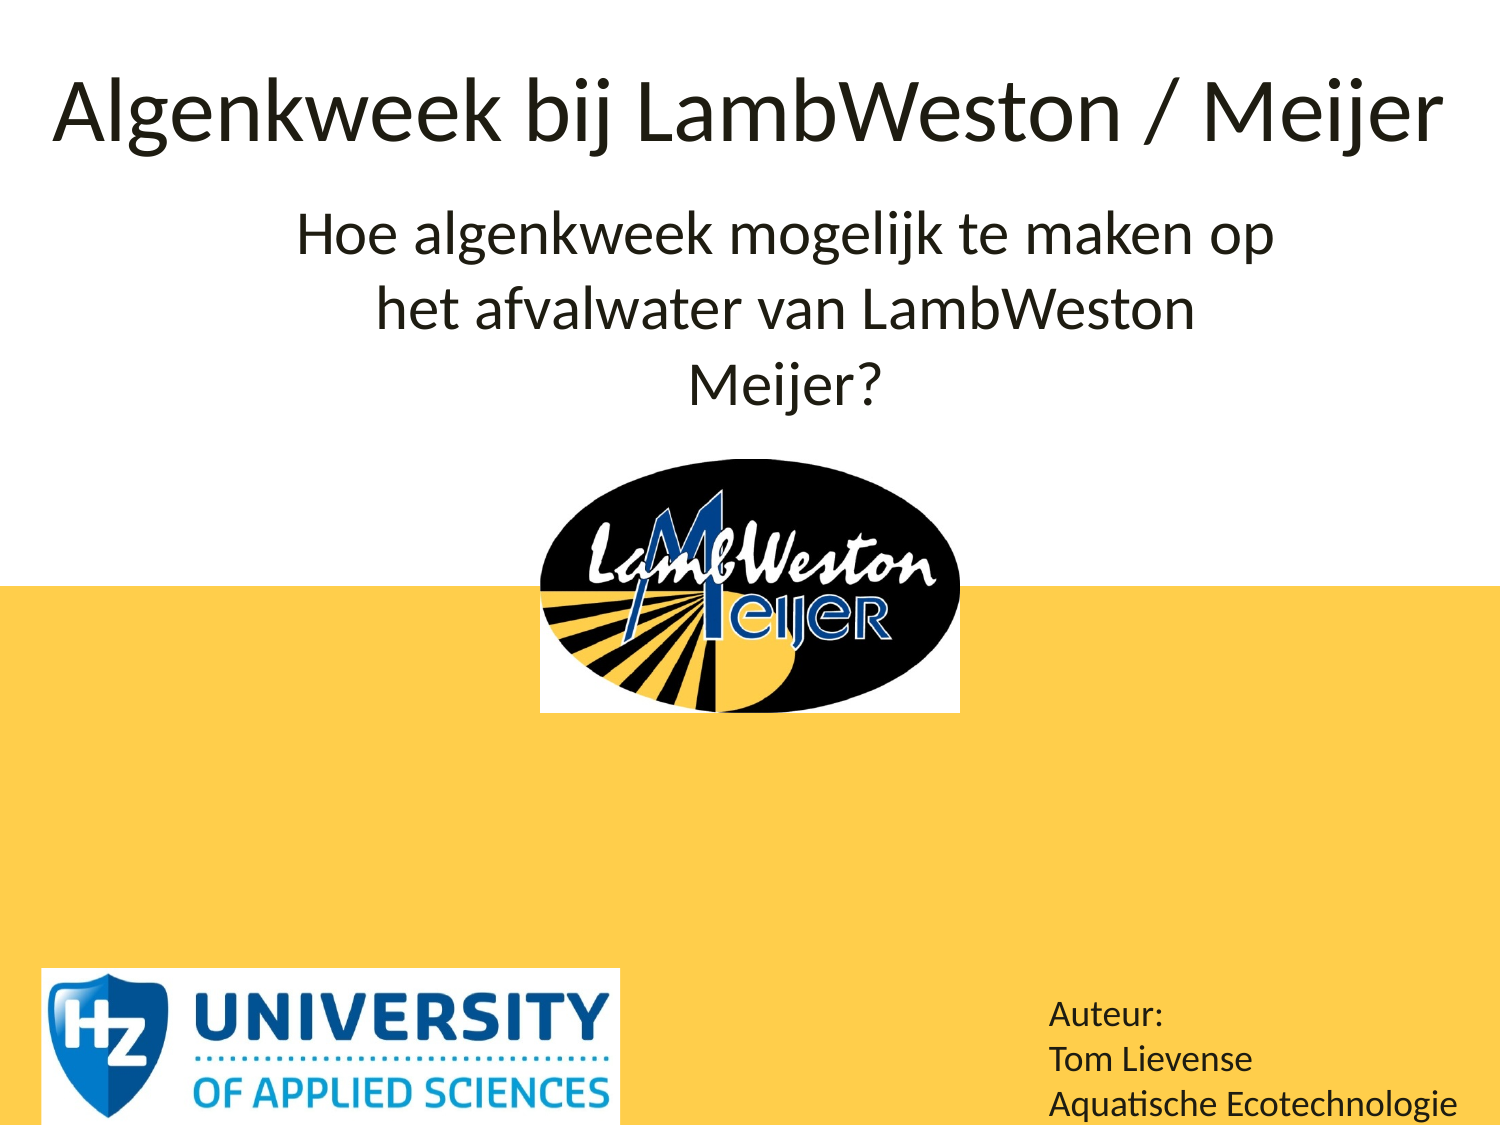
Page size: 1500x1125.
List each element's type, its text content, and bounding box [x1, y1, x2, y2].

title Algenkweek bij LambWeston / Meijer [0, 1, 1500, 209]
subtitle Hoe algenkweek mogelijk te maken op het afvalwater van LambWeston Meijer? [261, 184, 1312, 427]
picture [0, 458, 1500, 1125]
